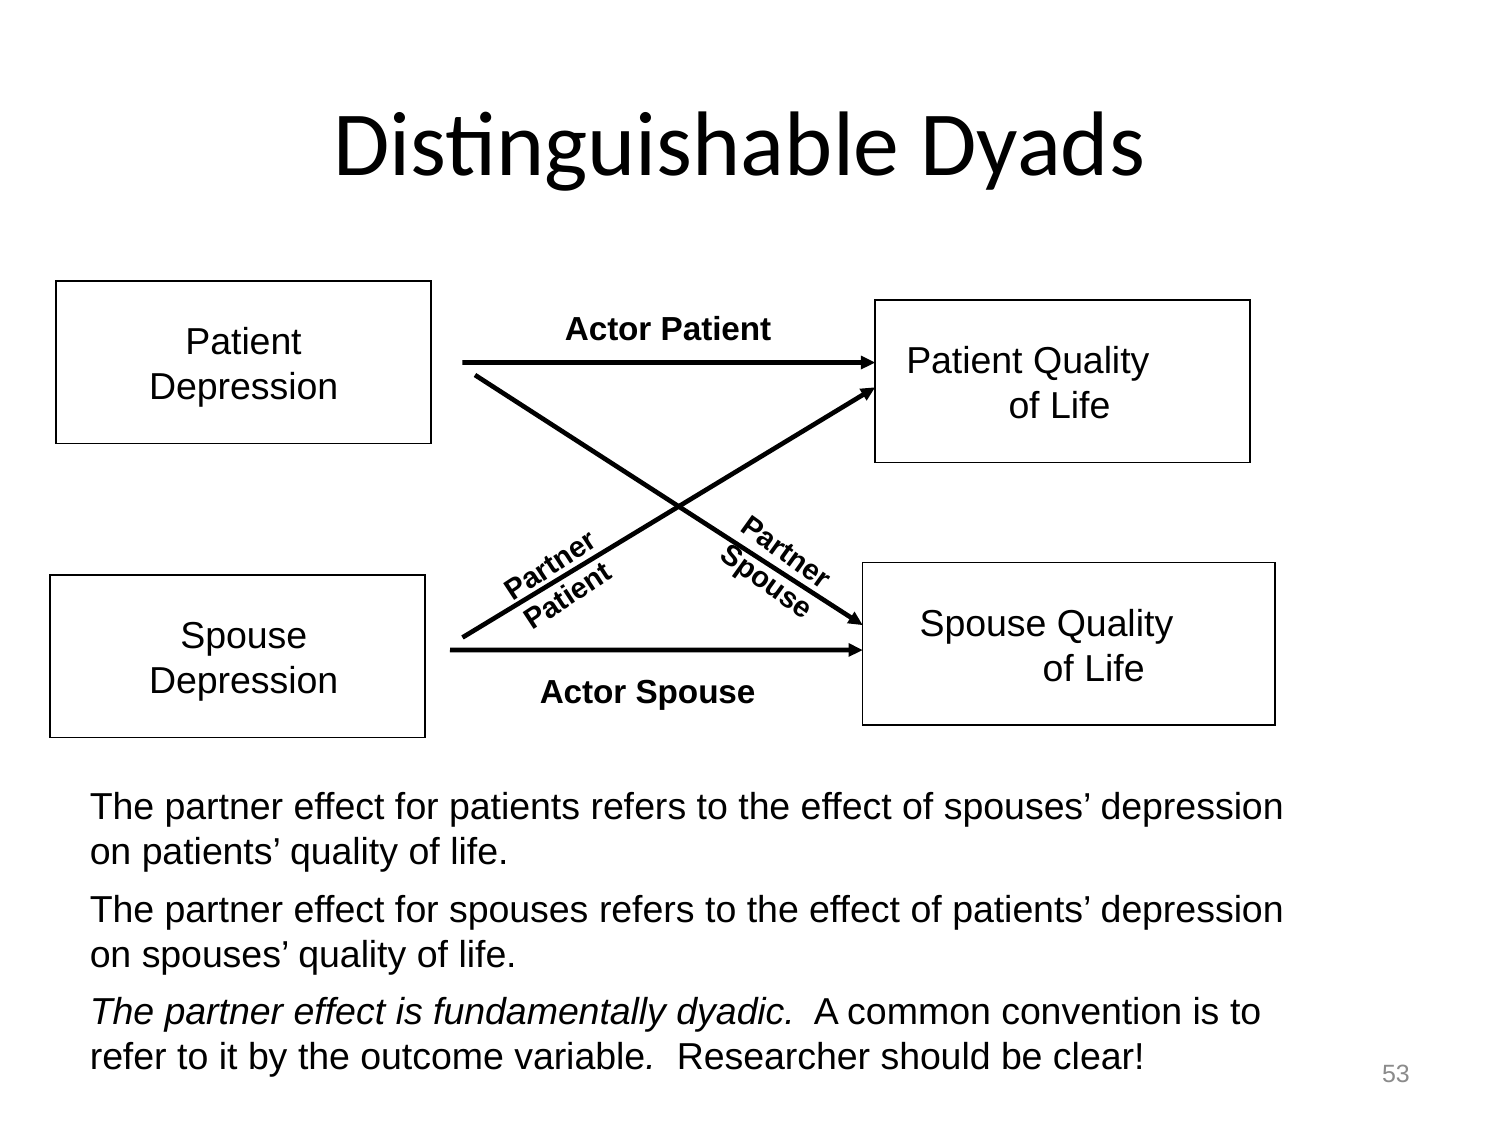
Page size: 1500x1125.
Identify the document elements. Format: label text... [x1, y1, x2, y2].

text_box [55, 280, 432, 444]
text_box [846, 613, 863, 625]
text_box [449, 643, 863, 657]
text_box Spouse Quality of Life [887, 591, 1300, 696]
text_box The partner effect for patients refers to the effect of spouses’ depression on patients’ quality of life. The partner effect for spouses refers to the effect of patients’ depression on spouses’ quality of life. The partner effect is fundamentally dyadic. A common convention is to refer to it by the outcome variable. Researcher should be clear! [74, 774, 1338, 1085]
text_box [871, 299, 1251, 463]
text_box [984, 618, 1016, 679]
text_box Partner Patient [480, 496, 653, 650]
text_box [862, 562, 1275, 725]
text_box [49, 574, 426, 738]
slide_number 53 [1074, 1042, 1425, 1103]
text_box [462, 356, 866, 369]
text_box Actor Patient [549, 299, 813, 355]
title Distinguishable Dyads [75, 45, 1425, 233]
text_box Actor Spouse [525, 662, 788, 718]
text_box [631, 388, 866, 535]
text_box Partner Spouse [698, 492, 870, 649]
